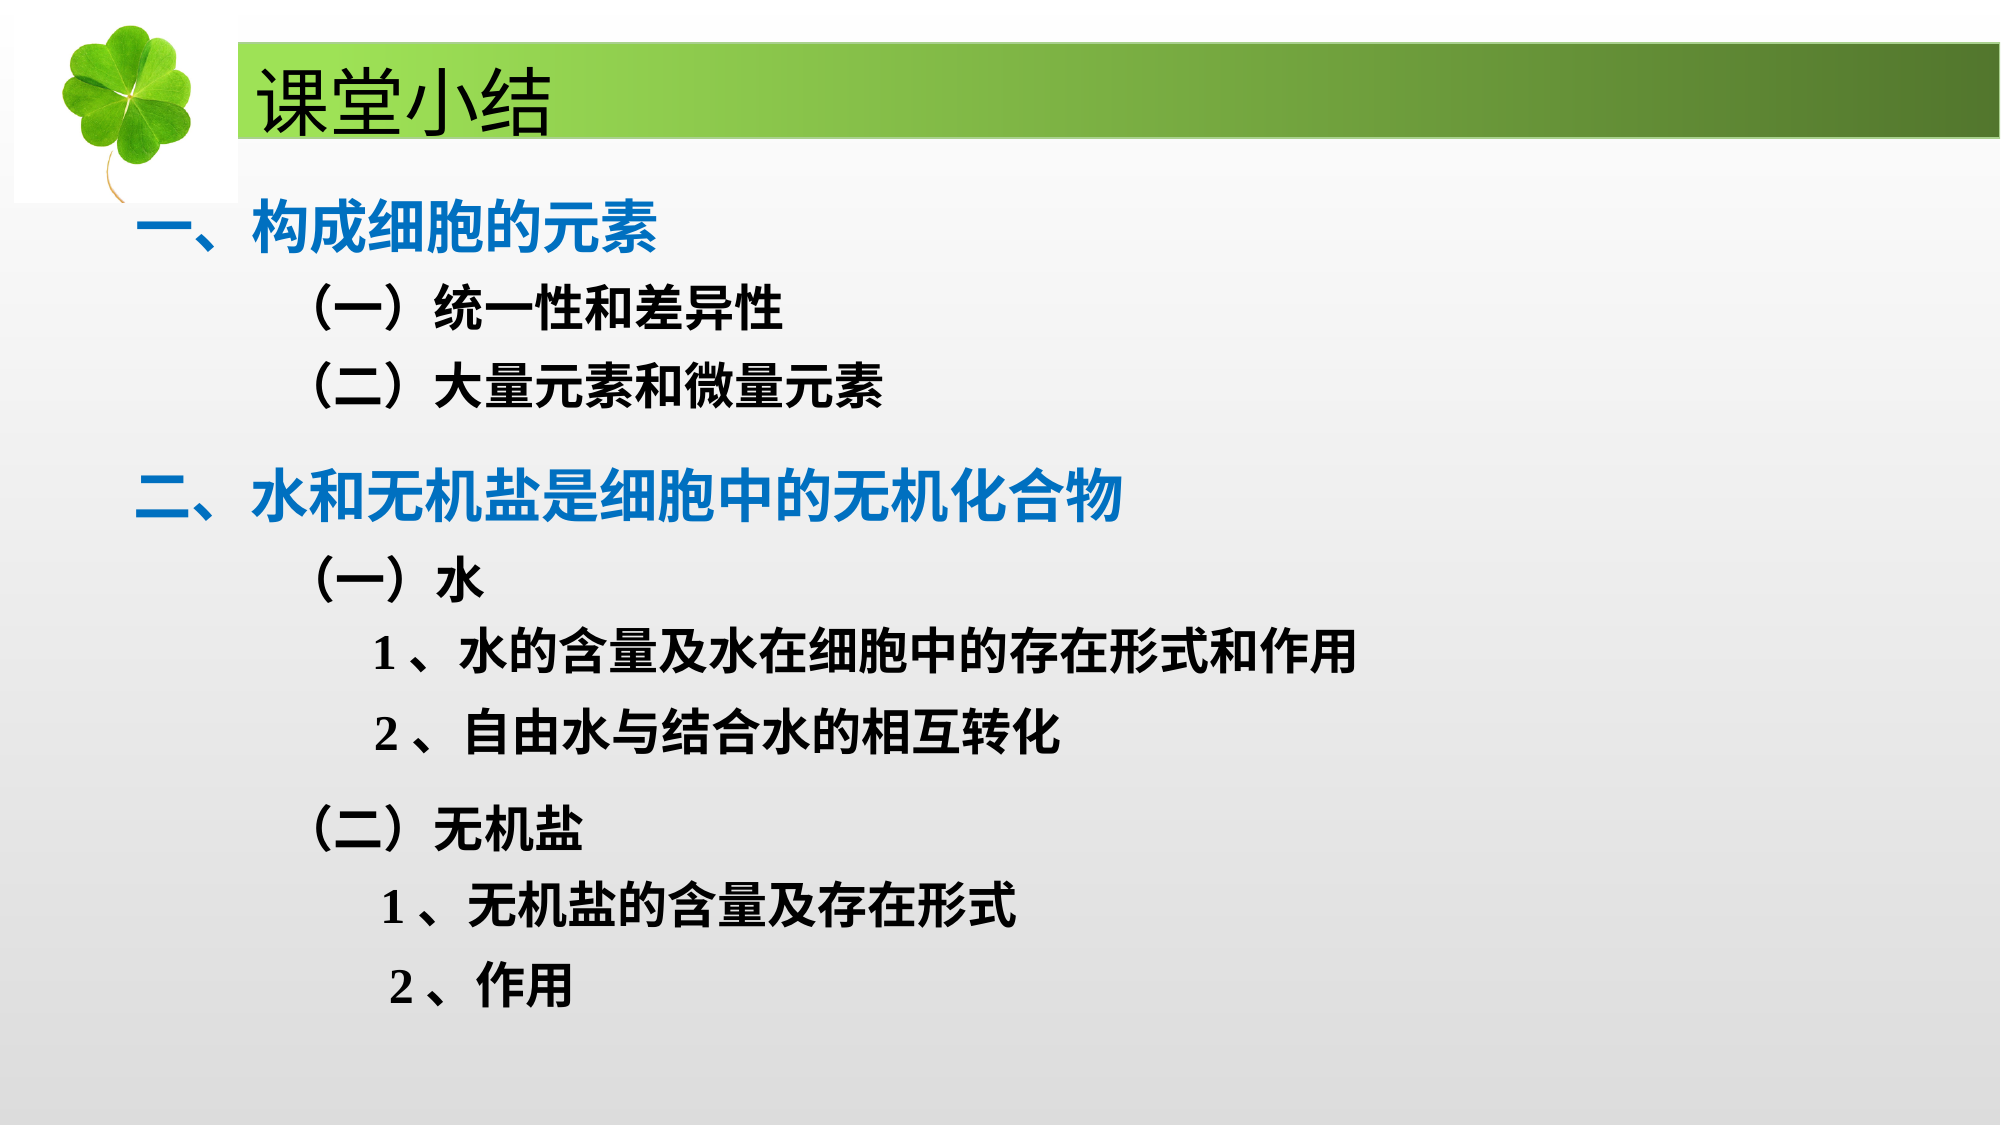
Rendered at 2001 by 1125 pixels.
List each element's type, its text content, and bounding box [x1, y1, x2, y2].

text_box 1、水的含量及水在细胞中的存在形式和作用 [357, 611, 1605, 687]
text_box 一、构成细胞的元素 [120, 183, 697, 268]
picture [14, 0, 238, 203]
text_box 二、水和无机盐是细胞中的无机化合物 [60, 452, 1522, 537]
text_box （二）无机盐 [269, 790, 624, 866]
text_box （一）统一性和差异性 [269, 268, 1141, 344]
text_box 课堂小结 [239, 21, 863, 154]
text_box 2、自由水与结合水的相互转化 [359, 692, 1181, 768]
text_box 1、无机盐的含量及存在形式 [365, 866, 1402, 941]
text_box 2、作用 [374, 946, 729, 1022]
text_box （一）水 [271, 541, 699, 616]
text_box （二）大量元素和微量元素 [269, 347, 1245, 423]
